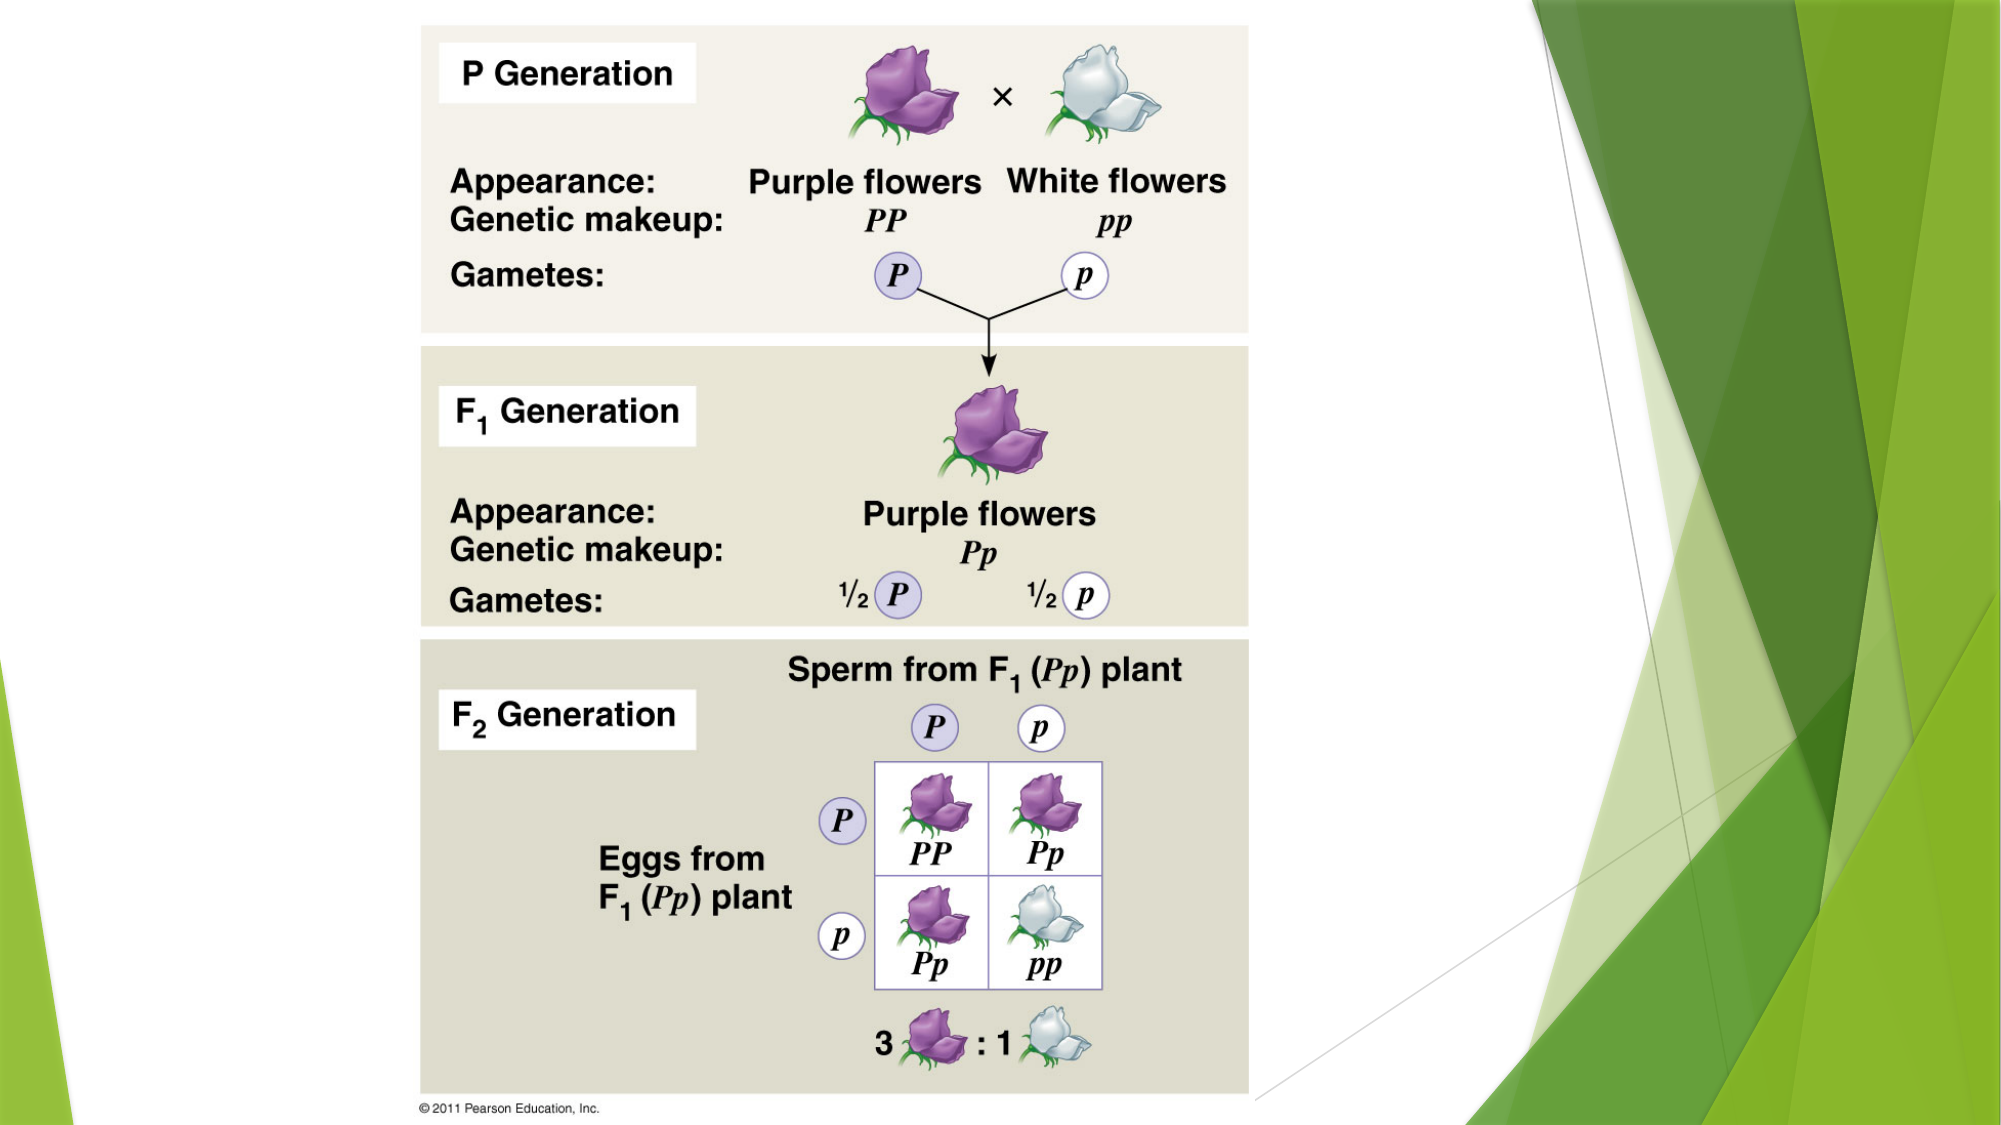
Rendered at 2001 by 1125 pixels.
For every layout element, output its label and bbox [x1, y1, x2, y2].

list [412, 18, 1256, 1125]
